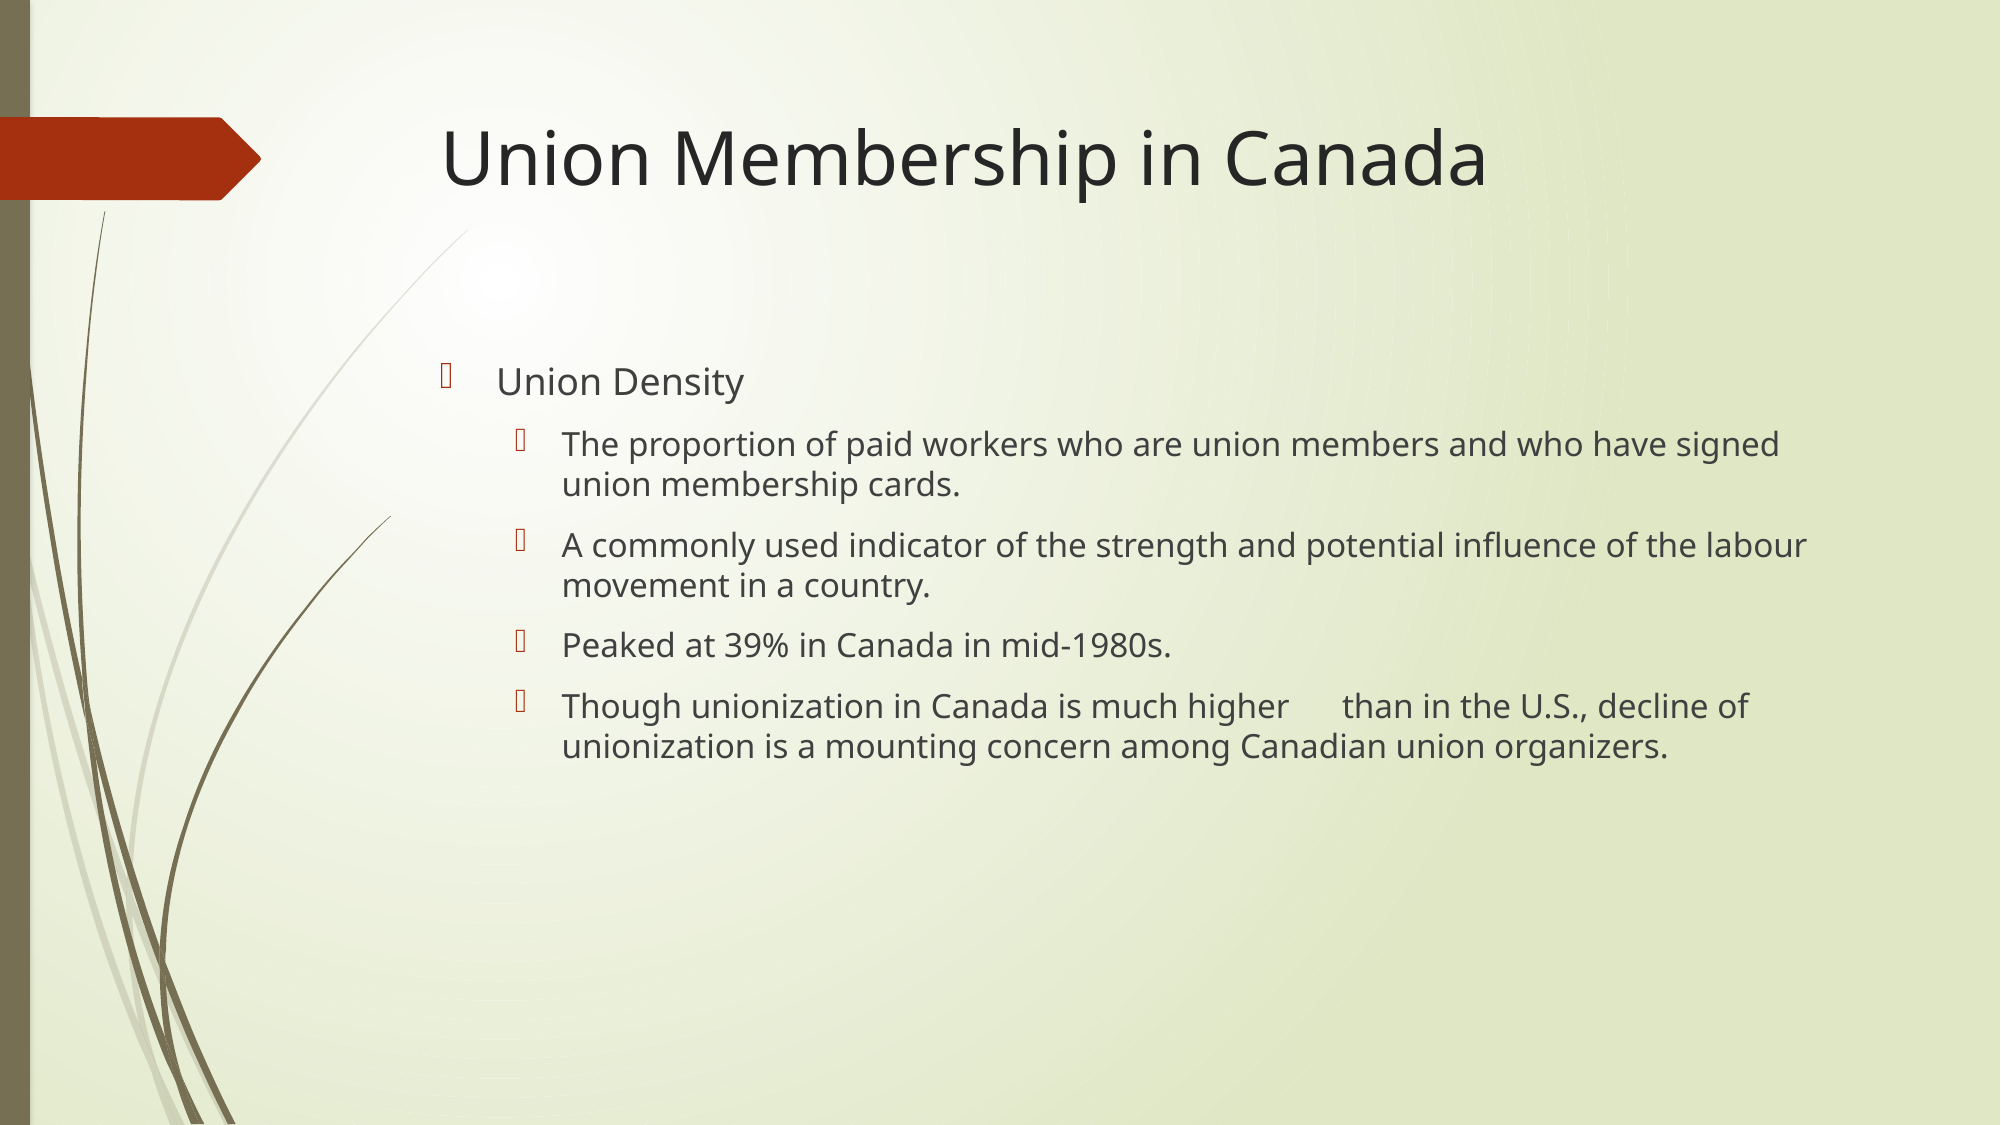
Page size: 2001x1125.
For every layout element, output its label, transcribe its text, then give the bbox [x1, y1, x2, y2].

title Union Membership in Canada [425, 102, 1888, 313]
list Union Density The proportion of paid workers who are union members and who have signed union membership cards. A commonly used indicator of the strength and potential influence of the labour movement in a country. Peaked at 39% in Canada in mid-1980s. Though unionization in Canada is much higher than in the U.S., decline of unionization is a mounting concern among Canadian union organizers. [424, 350, 1888, 970]
